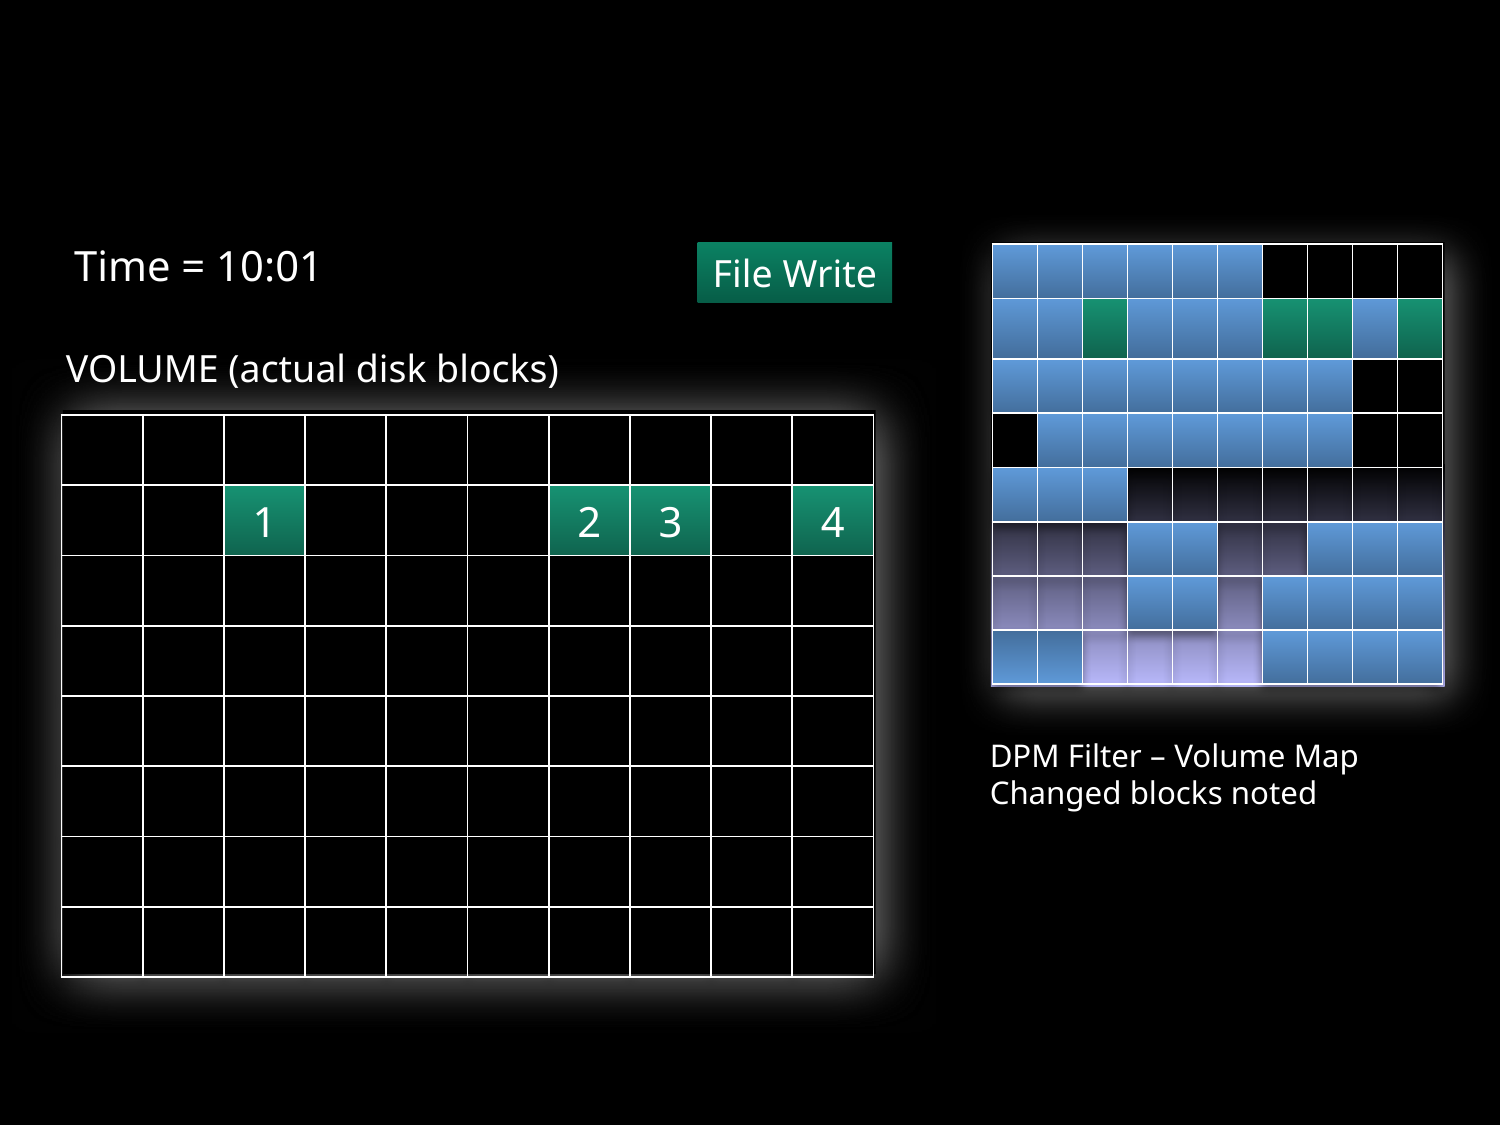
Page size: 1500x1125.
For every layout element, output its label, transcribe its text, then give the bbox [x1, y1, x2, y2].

table_cell [1263, 468, 1307, 521]
table_cell [1398, 414, 1442, 467]
table_header [1398, 245, 1442, 298]
table_cell [468, 908, 548, 976]
table_cell [631, 556, 710, 625]
table_cell [1173, 468, 1217, 521]
table_cell [468, 627, 548, 695]
table_cell [1398, 299, 1442, 358]
table_header [993, 245, 1037, 298]
table_cell [1353, 577, 1397, 629]
table_cell [387, 556, 467, 625]
table_cell [1263, 414, 1307, 467]
table_cell [1218, 468, 1262, 521]
table_cell [1083, 468, 1127, 521]
table_cell [712, 627, 791, 695]
table_cell [468, 767, 548, 836]
table_cell [1398, 360, 1442, 412]
table_cell [1308, 523, 1352, 575]
table_header [1308, 245, 1352, 298]
table_cell [306, 556, 385, 625]
table_cell [793, 767, 873, 836]
table_cell [1353, 299, 1397, 358]
text_box [62, 410, 876, 416]
table_header [387, 416, 467, 484]
table_cell [1128, 414, 1172, 467]
table_cell [1398, 577, 1442, 629]
table_cell [631, 627, 710, 695]
table_cell [1173, 360, 1217, 412]
table_cell [993, 414, 1037, 467]
table_cell [387, 837, 467, 906]
table_cell [1038, 631, 1082, 683]
table_cell [1353, 631, 1397, 683]
table_cell [1083, 631, 1127, 683]
table_cell [1128, 631, 1172, 683]
table_cell [306, 486, 385, 555]
table_cell [793, 908, 873, 976]
table_cell [225, 627, 304, 695]
table_cell [387, 486, 467, 555]
table_cell [793, 627, 873, 695]
table_cell [1263, 523, 1307, 575]
table_cell [550, 908, 629, 976]
table_cell 1 [225, 486, 304, 555]
table_cell [631, 697, 710, 765]
table_cell [62, 908, 142, 976]
table_cell [631, 767, 710, 836]
text_box Time = 10:01 [59, 232, 339, 297]
table_cell [993, 631, 1037, 683]
table_cell [1218, 631, 1262, 683]
table_cell [993, 299, 1037, 358]
table_cell [712, 837, 791, 906]
table_header [712, 416, 791, 484]
table_cell [1218, 299, 1262, 358]
table_cell [225, 697, 304, 765]
table_cell [1353, 468, 1397, 521]
table_cell [468, 697, 548, 765]
table_cell [712, 486, 791, 555]
table_cell [62, 486, 142, 555]
table_cell [793, 697, 873, 765]
table_cell [1083, 299, 1127, 358]
table_cell [631, 837, 710, 906]
table_cell [712, 556, 791, 625]
table_cell [793, 556, 873, 625]
table_cell [144, 908, 223, 976]
table_cell [1398, 468, 1442, 521]
table_cell [1308, 299, 1352, 358]
table_header [144, 416, 223, 484]
table_cell [225, 556, 304, 625]
table_cell [1083, 414, 1127, 467]
table_header [1218, 245, 1262, 298]
table_cell [550, 697, 629, 765]
table_cell [1353, 414, 1397, 467]
table_cell [993, 523, 1037, 575]
table_cell [468, 837, 548, 906]
table_header [1263, 245, 1307, 298]
text_box DPM Filter – Volume Map Changed blocks noted [974, 728, 1375, 819]
table_cell 2 [550, 486, 629, 555]
table_header [62, 416, 142, 484]
table_cell [993, 360, 1037, 412]
table_cell [1263, 360, 1307, 412]
table_cell [1038, 577, 1082, 629]
table_cell [631, 908, 710, 976]
table_cell [306, 627, 385, 695]
table_header [306, 416, 385, 484]
table_cell [550, 767, 629, 836]
table_cell [62, 556, 142, 625]
table_cell [1218, 360, 1262, 412]
table_cell [1218, 414, 1262, 467]
table_cell [225, 908, 304, 976]
table_cell [1173, 523, 1217, 575]
table_cell [1263, 577, 1307, 629]
table_cell [1353, 523, 1397, 575]
table_cell [387, 627, 467, 695]
table_cell [1083, 577, 1127, 629]
table_cell [1173, 299, 1217, 358]
table_cell [71, 387, 575, 398]
table_cell [1038, 360, 1082, 412]
table_cell [1263, 299, 1307, 358]
table_cell [550, 556, 629, 625]
table_header [793, 416, 873, 484]
table_cell [1083, 360, 1127, 412]
table_cell [1173, 631, 1217, 683]
table_header [631, 416, 710, 484]
table_header [1353, 245, 1397, 298]
table_cell [144, 767, 223, 836]
table_cell [1128, 360, 1172, 412]
table_cell [306, 837, 385, 906]
text_box VOLUME (actual disk blocks) [50, 337, 575, 398]
table_cell [1218, 523, 1262, 575]
table_cell [225, 837, 304, 906]
table_header [1173, 245, 1217, 298]
table_cell [1128, 299, 1172, 358]
table_cell [1128, 523, 1172, 575]
table_cell [1308, 360, 1352, 412]
table_cell [144, 486, 223, 555]
table_cell [993, 468, 1037, 521]
table_cell [306, 767, 385, 836]
table_header [550, 416, 629, 484]
table_cell [1308, 631, 1352, 683]
table_cell [1038, 523, 1082, 575]
table_cell [306, 697, 385, 765]
table_cell [387, 697, 467, 765]
table_cell [1038, 299, 1082, 358]
table_cell [993, 577, 1037, 629]
table_cell [550, 837, 629, 906]
table_cell [1308, 468, 1352, 521]
text_box File Write [697, 242, 893, 303]
table_cell [712, 697, 791, 765]
table_cell [144, 627, 223, 695]
table_cell [306, 908, 385, 976]
table_cell [144, 697, 223, 765]
table_cell [1038, 468, 1082, 521]
table_header [1083, 245, 1127, 298]
table_cell [793, 837, 873, 906]
table_cell [1083, 523, 1127, 575]
table_cell [387, 908, 467, 976]
table_cell [387, 767, 467, 836]
table_cell [468, 486, 548, 555]
table_cell [1128, 577, 1172, 629]
table_cell [1173, 577, 1217, 629]
table_cell [62, 697, 142, 765]
table_cell [1398, 523, 1442, 575]
table_cell [1263, 631, 1307, 683]
table_cell [468, 556, 548, 625]
table_cell [1128, 468, 1172, 521]
table_cell [144, 556, 223, 625]
table_cell [62, 837, 142, 906]
table_cell [62, 767, 142, 836]
table_cell [1038, 414, 1082, 467]
table_cell [712, 908, 791, 976]
table_cell [1398, 631, 1442, 683]
table_header [1038, 245, 1082, 298]
table_cell [62, 627, 142, 695]
table_cell [1308, 414, 1352, 467]
table_cell [712, 767, 791, 836]
table_cell [225, 767, 304, 836]
table_cell [1308, 577, 1352, 629]
table_cell [550, 627, 629, 695]
table_cell [1173, 414, 1217, 467]
table_cell [1353, 360, 1397, 412]
table_cell [144, 837, 223, 906]
table_header [468, 416, 548, 484]
table_cell 3 [631, 486, 710, 555]
table_header [225, 416, 304, 484]
table_header [1128, 245, 1172, 298]
table_cell 4 [793, 486, 873, 555]
table_cell [1218, 577, 1262, 629]
